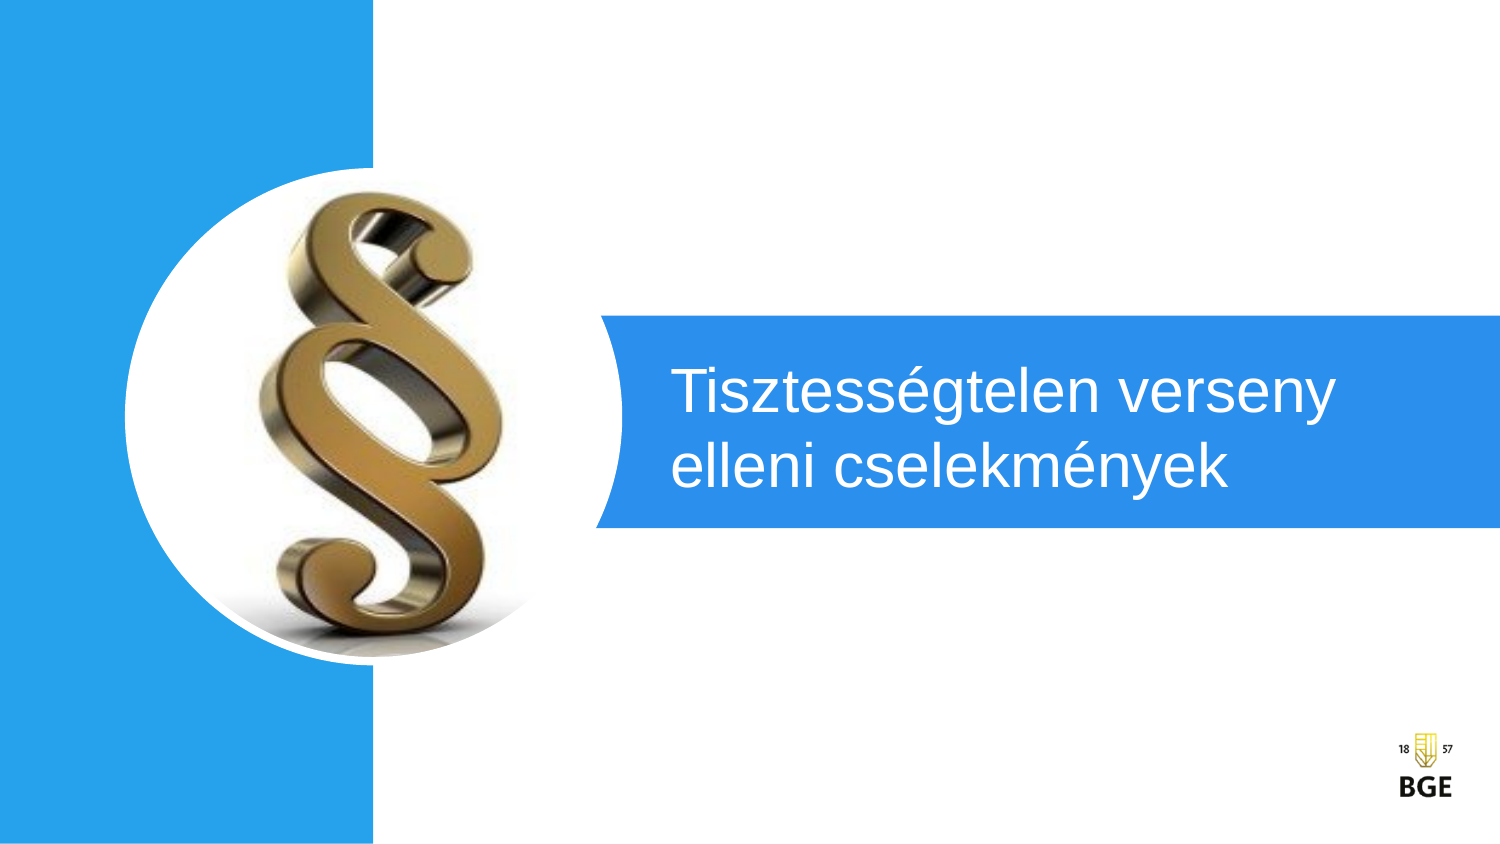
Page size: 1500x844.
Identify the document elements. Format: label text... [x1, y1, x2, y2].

list Tisztességtelen verseny elleni cselekmények [655, 357, 1500, 493]
picture [128, 171, 619, 662]
picture [1388, 727, 1460, 803]
